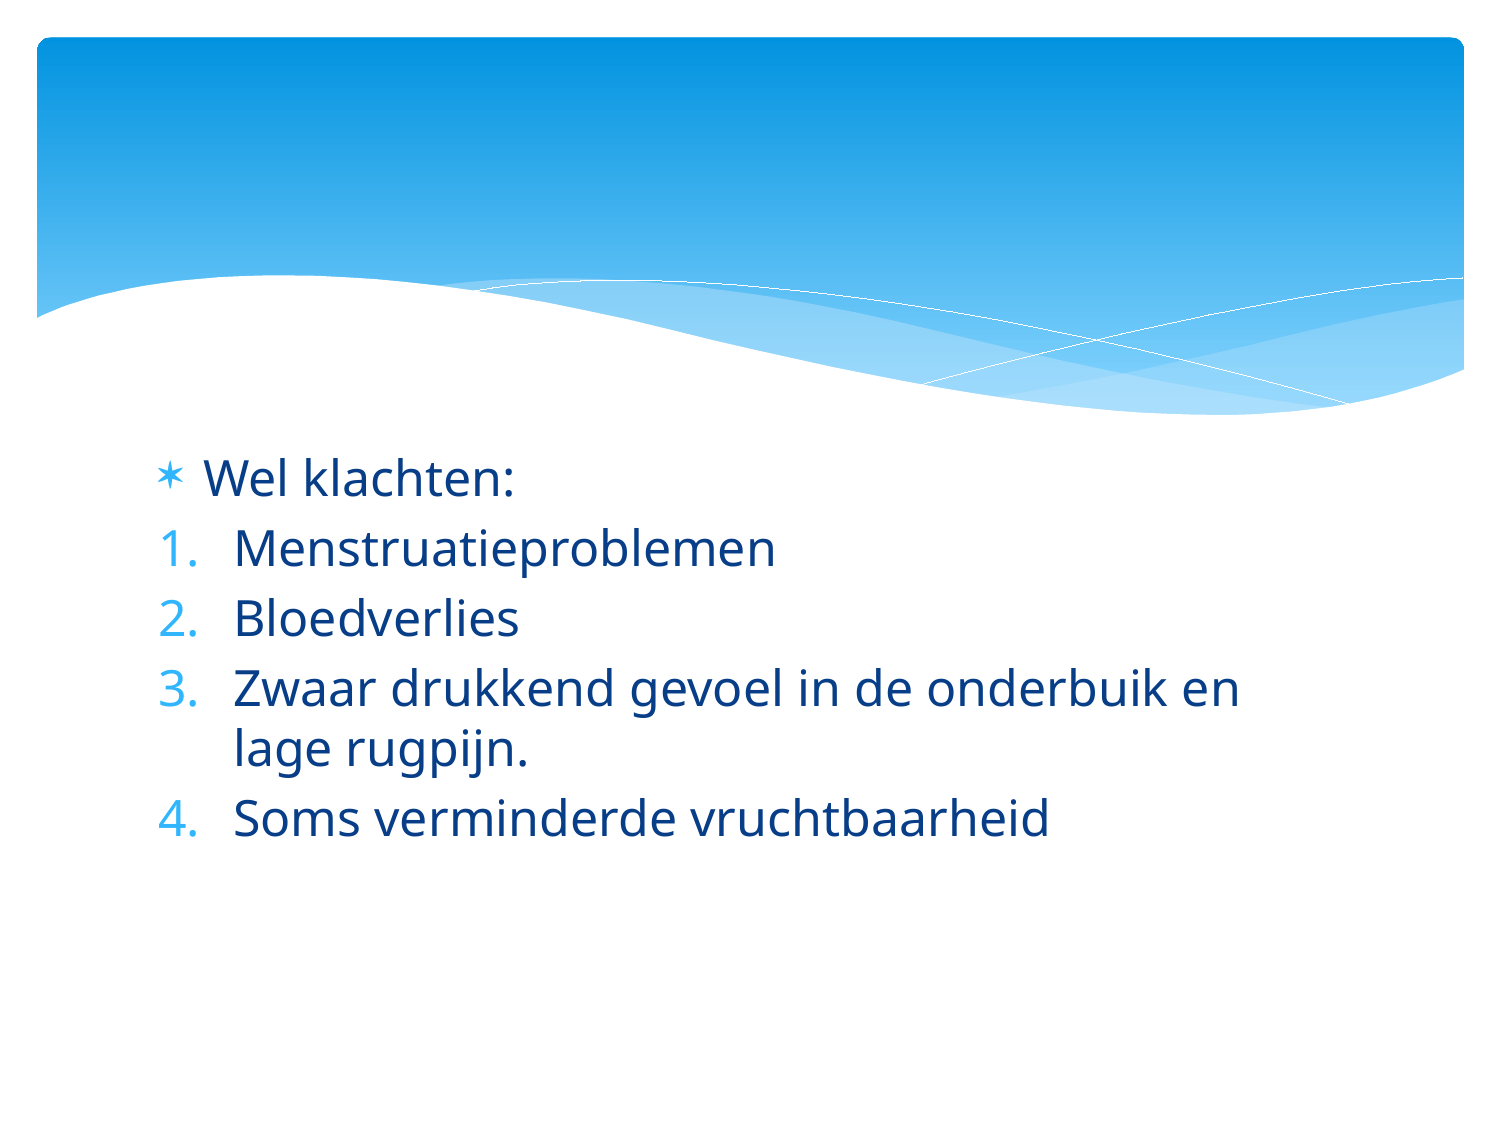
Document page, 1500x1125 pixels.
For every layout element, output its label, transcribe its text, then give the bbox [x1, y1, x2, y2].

list Wel klachten: Menstruatieproblemen Bloedverlies Zwaar drukkend gevoel in de onderbuik en lage rugpijn. Soms verminderde vruchtbaarheid [143, 438, 1359, 1005]
